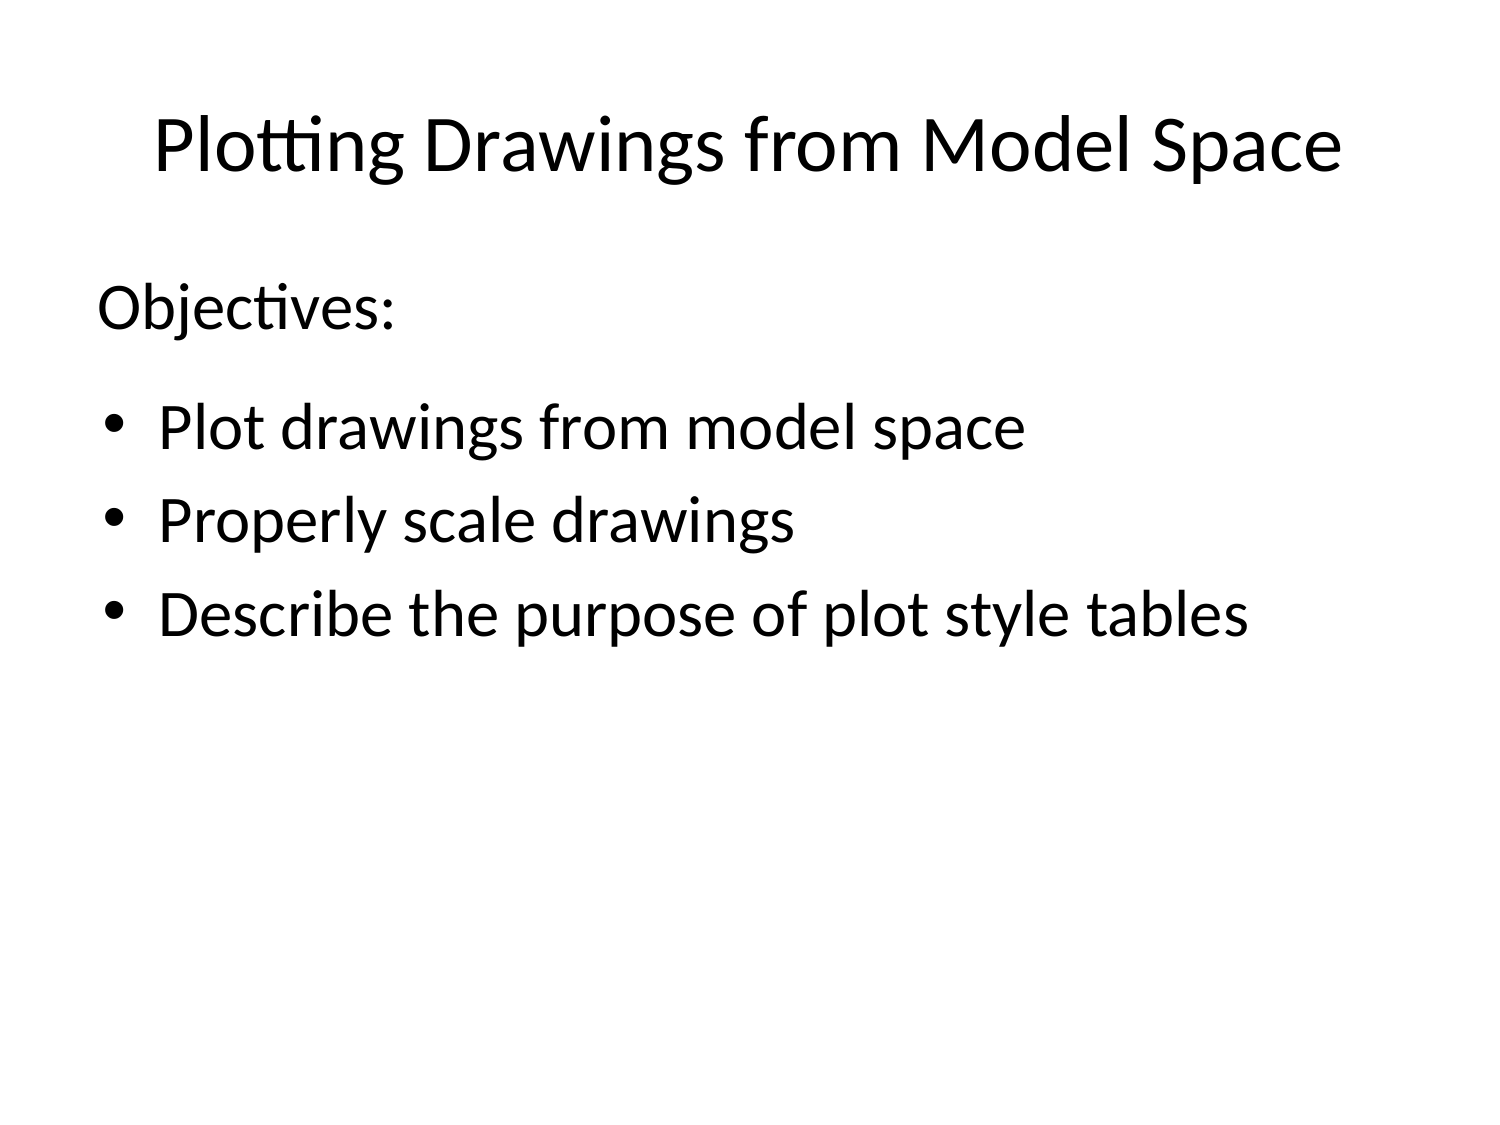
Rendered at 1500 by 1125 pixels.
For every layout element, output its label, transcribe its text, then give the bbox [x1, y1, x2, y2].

text_box Objectives: [37, 237, 413, 350]
title Plotting Drawings from Model Space [75, 45, 1425, 233]
list Plot drawings from model space Properly scale drawings Describe the purpose of plot style tables [87, 375, 1288, 1075]
